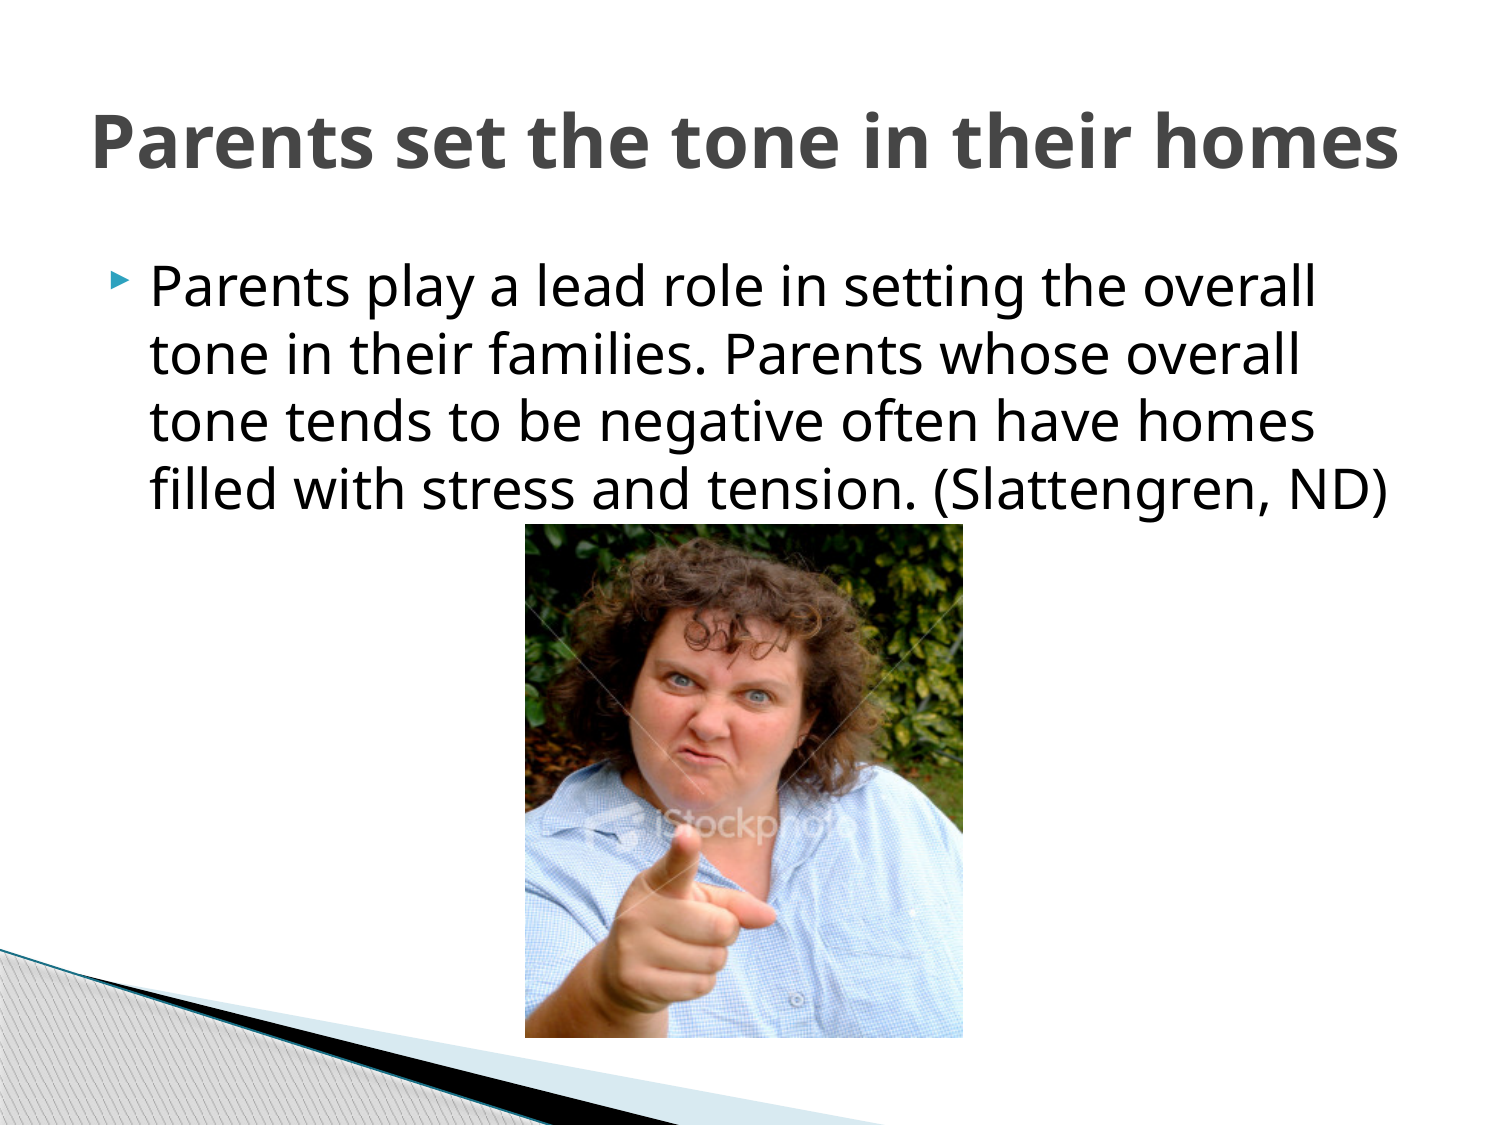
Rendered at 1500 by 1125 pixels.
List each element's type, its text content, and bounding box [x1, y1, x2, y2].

picture [524, 524, 963, 1038]
title Parents set the tone in their homes [75, 45, 1425, 233]
list Parents play a lead role in setting the overall tone in their families. Parents whose overall tone tends to be negative often have homes filled with stress and tension. (Slattengren, ND) [75, 243, 1425, 986]
